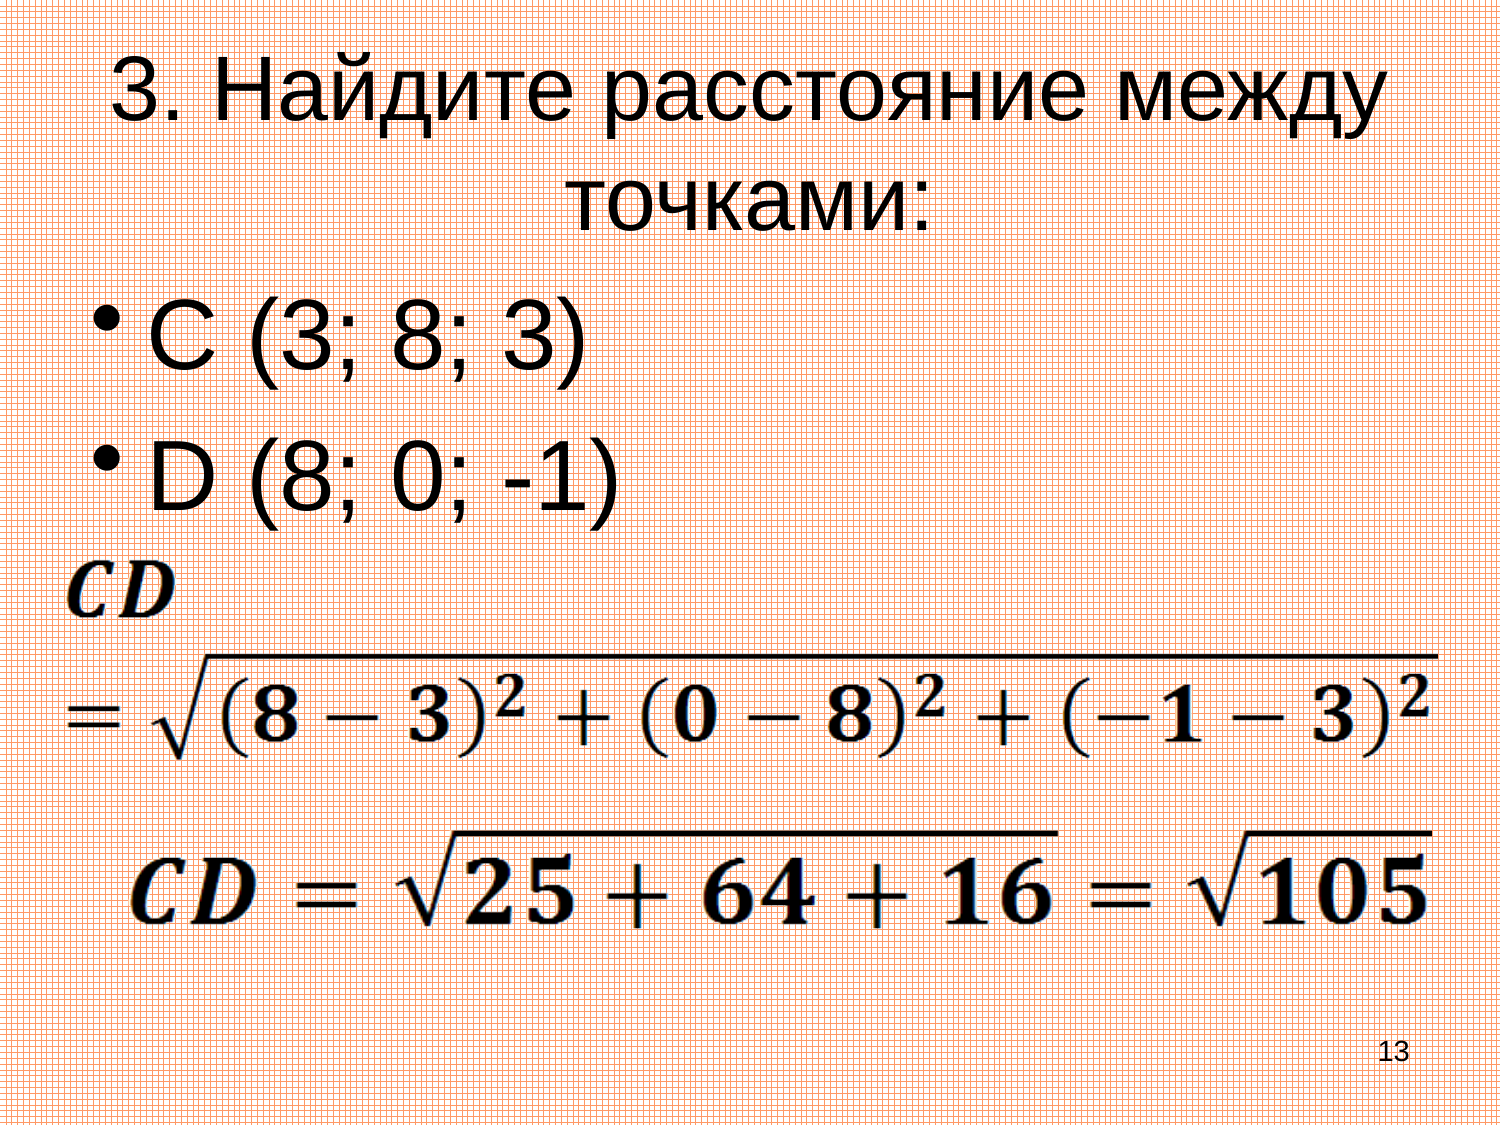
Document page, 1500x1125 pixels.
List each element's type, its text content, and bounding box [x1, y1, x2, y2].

text_box [0, 0, 1500, 75]
text_box [0, 178, 1500, 253]
list C (3; 8; 3) D (8; 0; -1) [74, 347, 738, 535]
text_box [0, 271, 1500, 347]
title 3. Найдите расстояние между точками: [74, 75, 1426, 174]
text_box [0, 174, 1500, 178]
text_box [0, 253, 1500, 260]
picture [124, 812, 1432, 951]
slide_number 13 [1074, 1024, 1426, 1103]
list C (3; 8; 3) D (8; 0; -1) [74, 262, 738, 271]
picture [62, 537, 1438, 764]
